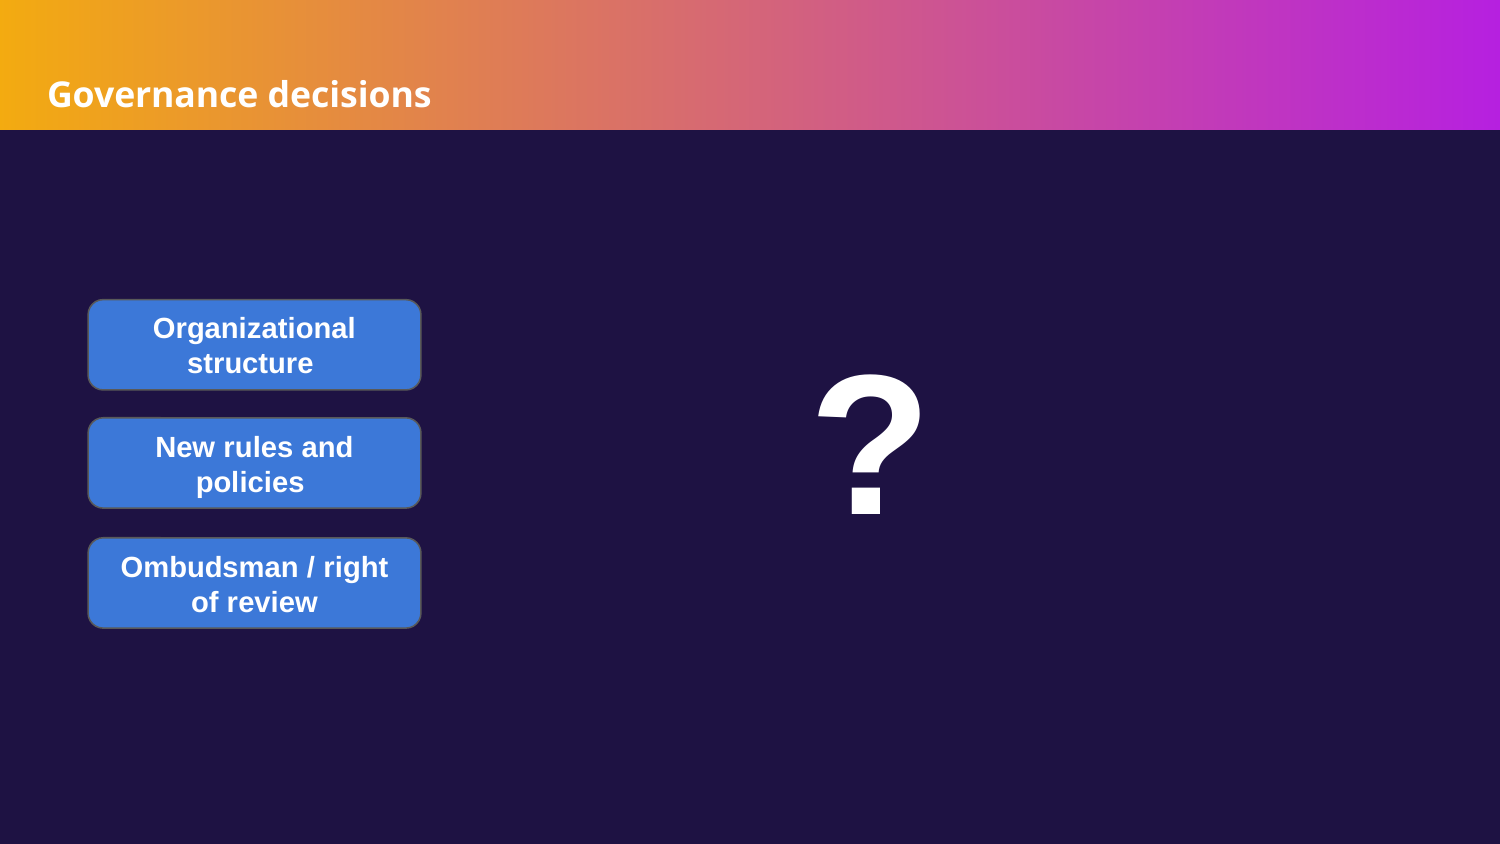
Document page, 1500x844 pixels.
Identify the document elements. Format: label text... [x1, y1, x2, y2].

text_box New rules and policies [88, 417, 421, 509]
text_box ? [794, 299, 1201, 662]
text_box Organizational structure [88, 299, 421, 390]
text_box Ombudsman / right of review [88, 537, 421, 629]
title Governance decisions [32, 35, 1430, 130]
text_box [0, 0, 1500, 130]
